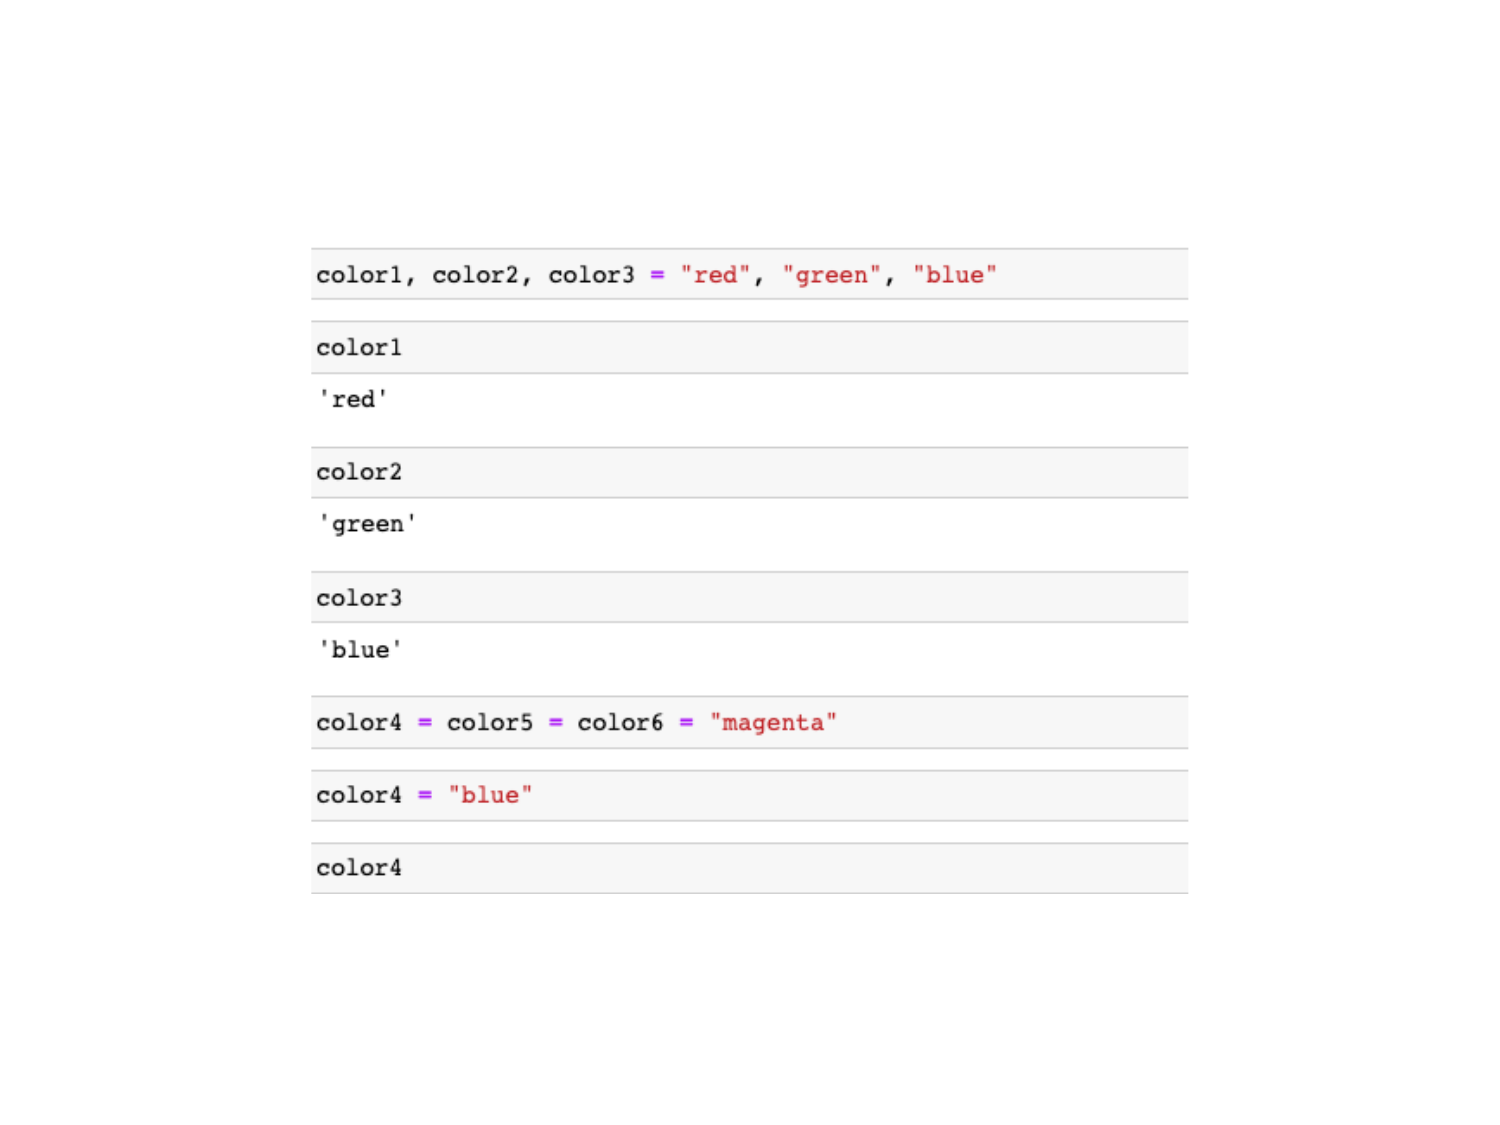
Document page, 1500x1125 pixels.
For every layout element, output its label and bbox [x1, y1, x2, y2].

picture [311, 231, 1189, 894]
